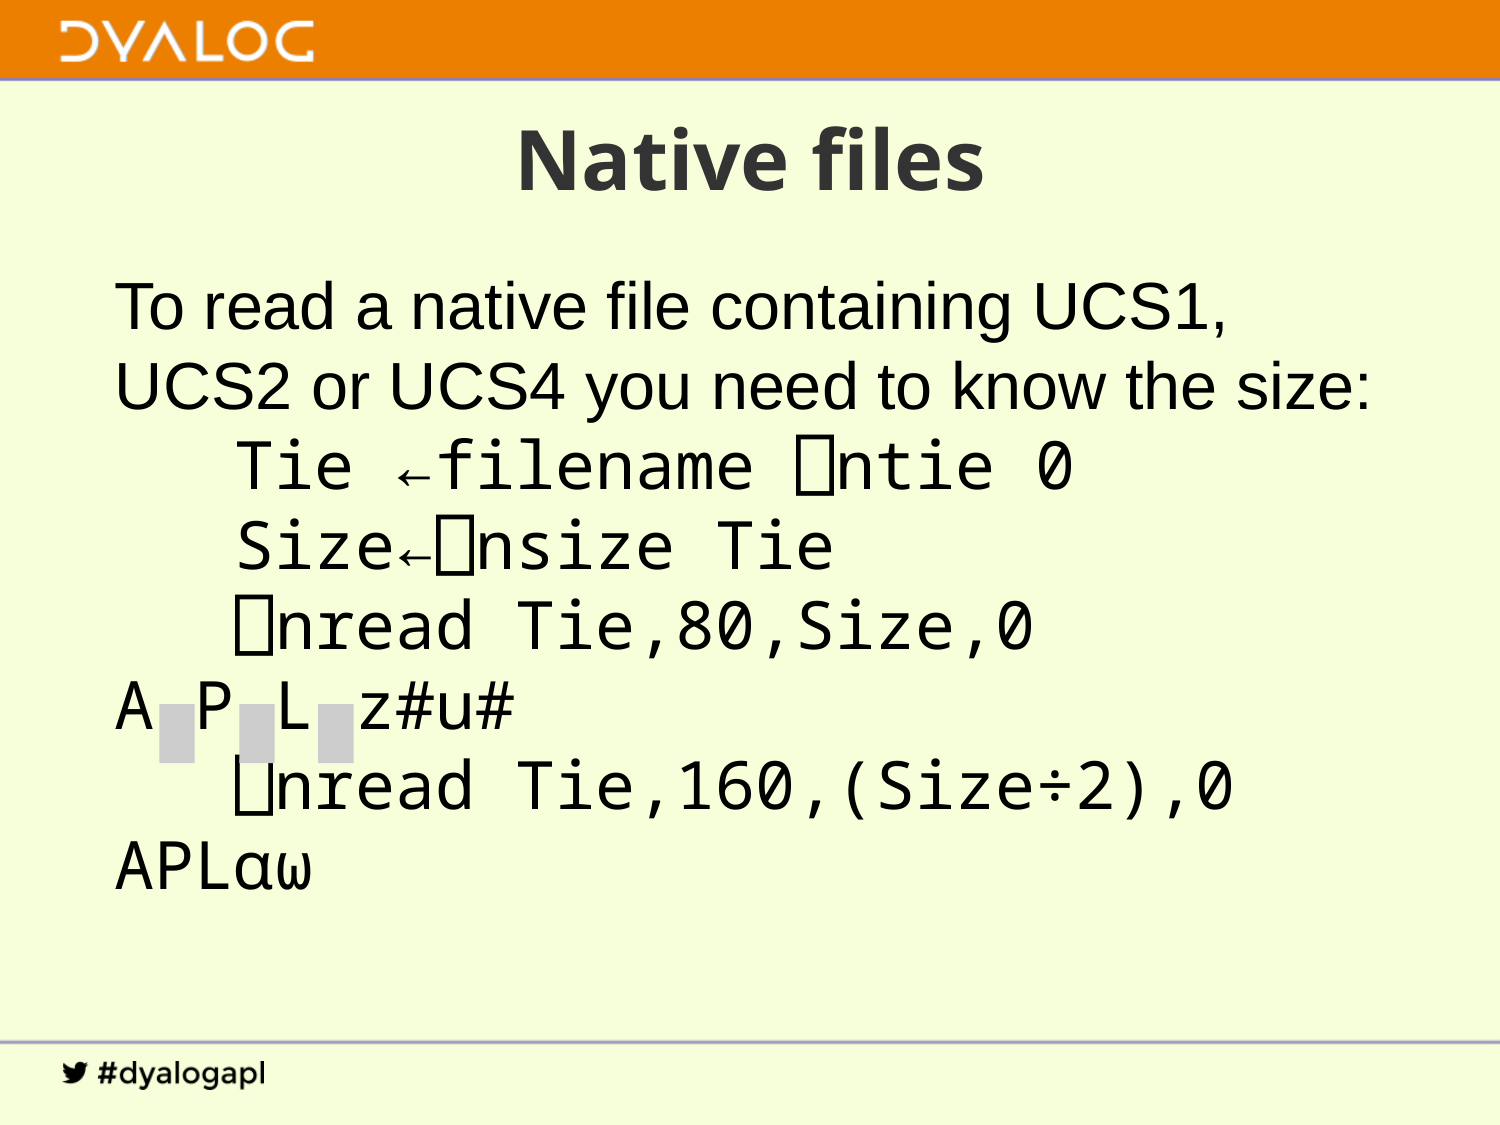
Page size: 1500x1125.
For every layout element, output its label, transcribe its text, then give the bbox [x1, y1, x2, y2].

subtitle To read a native file containing UCS1, UCS2 or UCS4 you need to know the size: Tie ←filename ⎕ntie 0 Size←⎕nsize Tie ⎕nread Tie,80,Size,0 A P L z#u# ⎕nread Tie,160,(Size÷2),0 APL⍺⍵ [100, 255, 1400, 964]
title Native files [112, 99, 1388, 268]
text_box [159, 704, 195, 764]
text_box [318, 704, 354, 764]
text_box [239, 704, 275, 764]
picture [0, 0, 1500, 1125]
